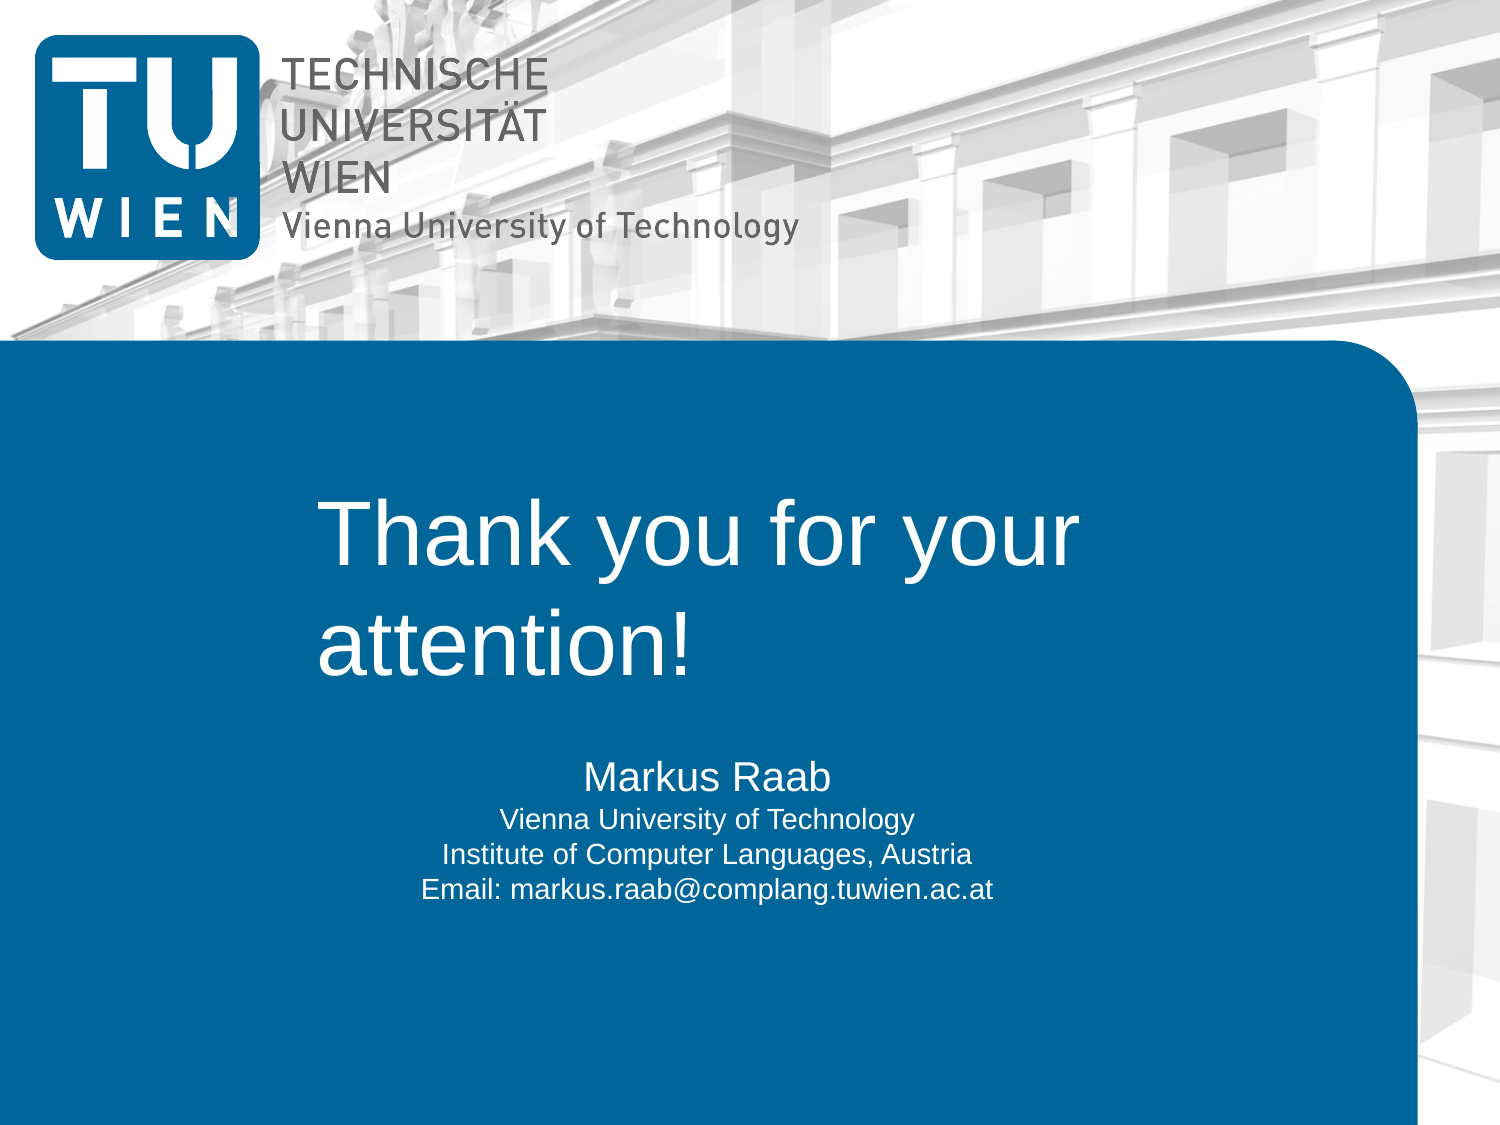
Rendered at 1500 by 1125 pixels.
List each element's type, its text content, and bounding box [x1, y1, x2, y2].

text_box Thank you for your attention! [316, 473, 1099, 759]
text_box Markus Raab Vienna University of Technology Institute of Computer Languages, Austria Email: markus.raab@complang.tuwien.ac.at [399, 750, 1016, 955]
picture [0, 0, 1500, 1125]
